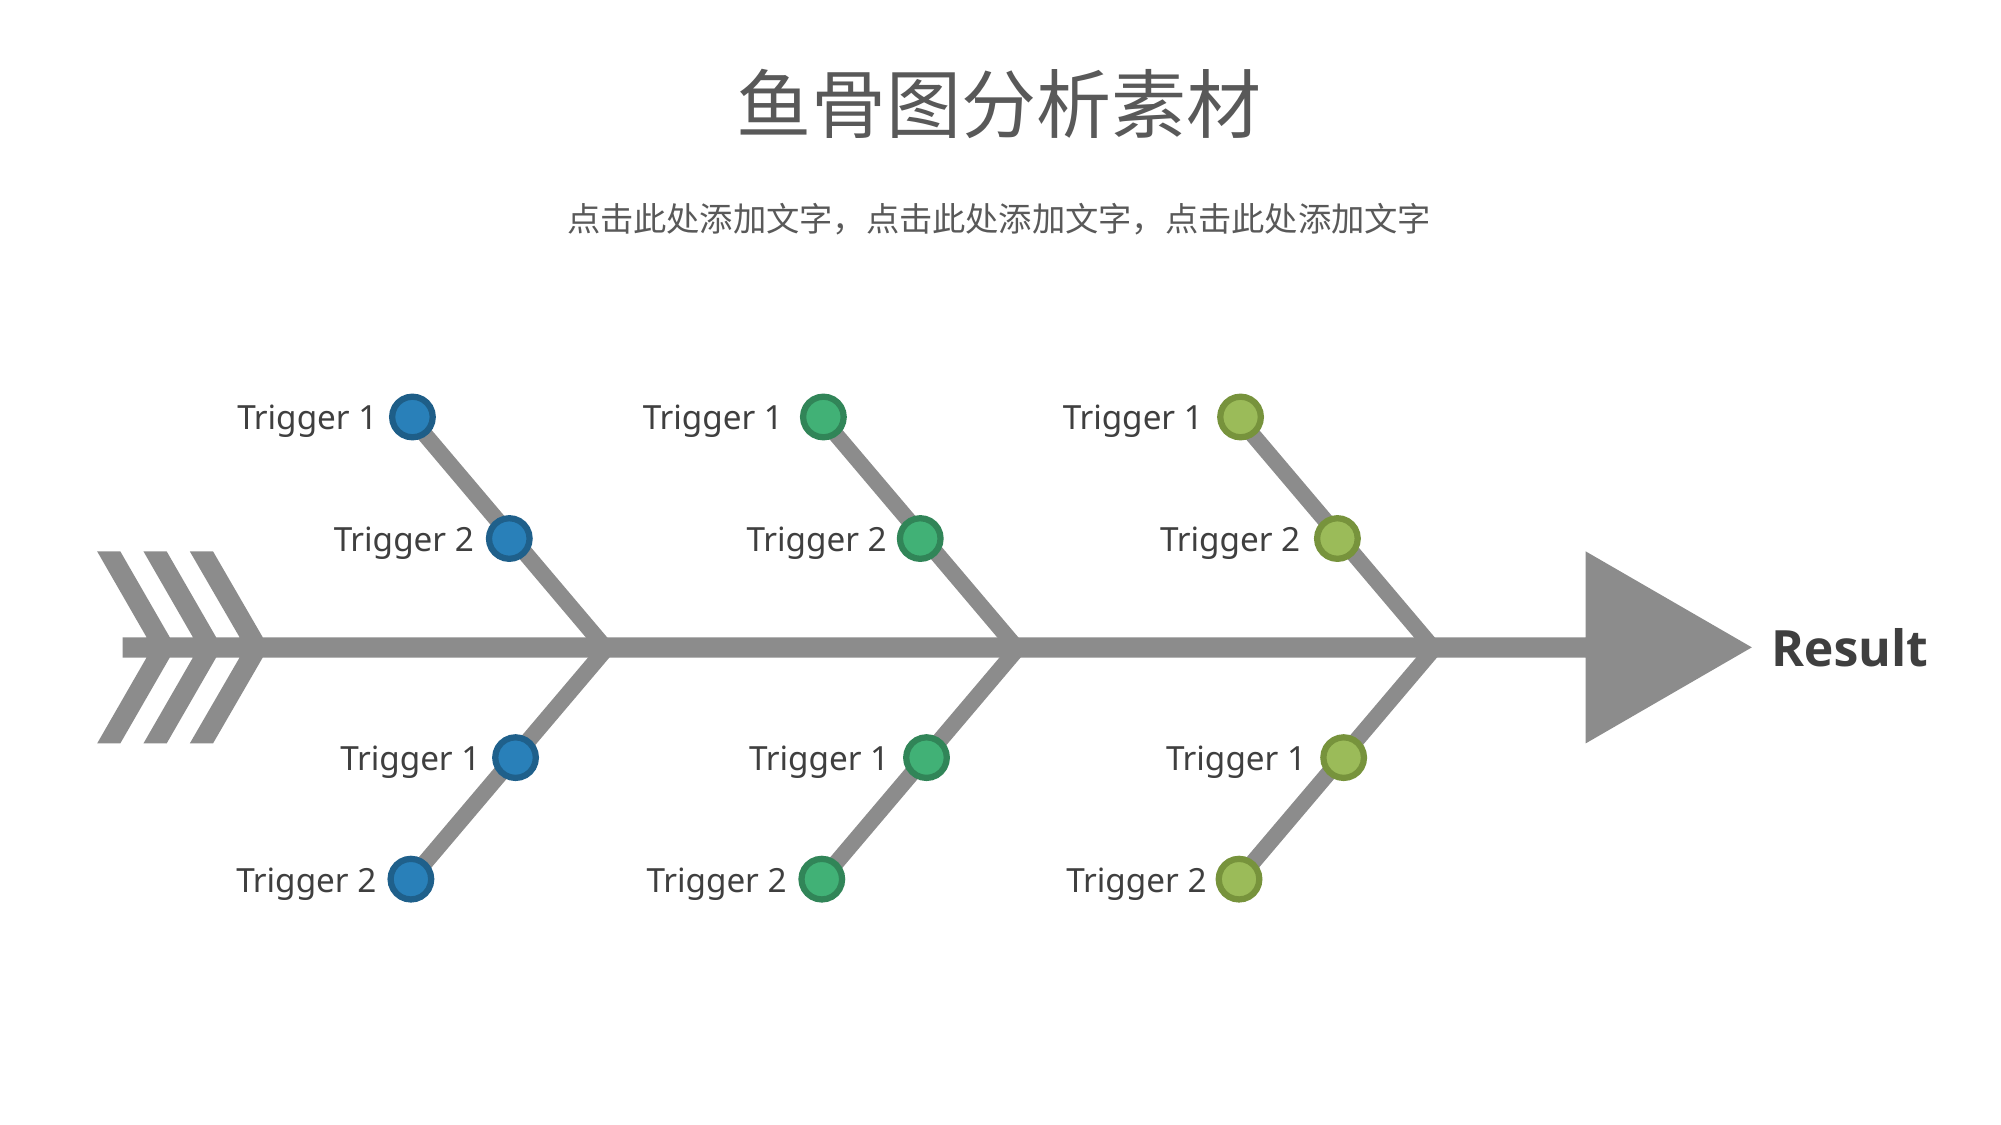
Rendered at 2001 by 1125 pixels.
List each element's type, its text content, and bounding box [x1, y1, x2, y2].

text_box [1245, 766, 1336, 869]
text_box Trigger 1 [1151, 729, 1321, 785]
text_box [929, 544, 1029, 747]
text_box [827, 428, 918, 527]
text_box [899, 518, 941, 559]
text_box Trigger 2 [319, 510, 489, 566]
text_box Trigger 2 [631, 851, 802, 907]
text_box Trigger 2 [1051, 851, 1222, 907]
text_box [906, 737, 947, 778]
text_box [518, 545, 617, 747]
text_box Trigger 2 [731, 510, 902, 566]
text_box [1436, 551, 1752, 744]
text_box Trigger 1 [222, 389, 393, 444]
text_box [1244, 428, 1334, 527]
text_box [416, 428, 507, 527]
text_box Trigger 2 [221, 851, 392, 907]
text_box [801, 858, 843, 900]
text_box [803, 396, 844, 438]
text_box Trigger 1 [1048, 389, 1218, 444]
text_box [1323, 737, 1364, 778]
text_box Trigger 2 [1145, 510, 1316, 566]
text_box Trigger 1 [628, 389, 798, 444]
text_box Result [1756, 609, 1943, 685]
text_box [608, 637, 1006, 658]
text_box [495, 737, 536, 778]
text_box [417, 766, 509, 870]
text_box [488, 518, 530, 559]
text_box [392, 396, 433, 438]
text_box [97, 551, 594, 744]
text_box Trigger 1 [325, 729, 496, 785]
text_box [390, 858, 432, 900]
text_box [828, 766, 920, 870]
text_box [1220, 396, 1261, 438]
text_box [1346, 545, 1445, 747]
text_box Trigger 1 [734, 729, 905, 785]
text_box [546, 50, 1453, 247]
text_box [1019, 637, 1422, 658]
text_box [1218, 858, 1260, 900]
text_box [1317, 518, 1358, 559]
